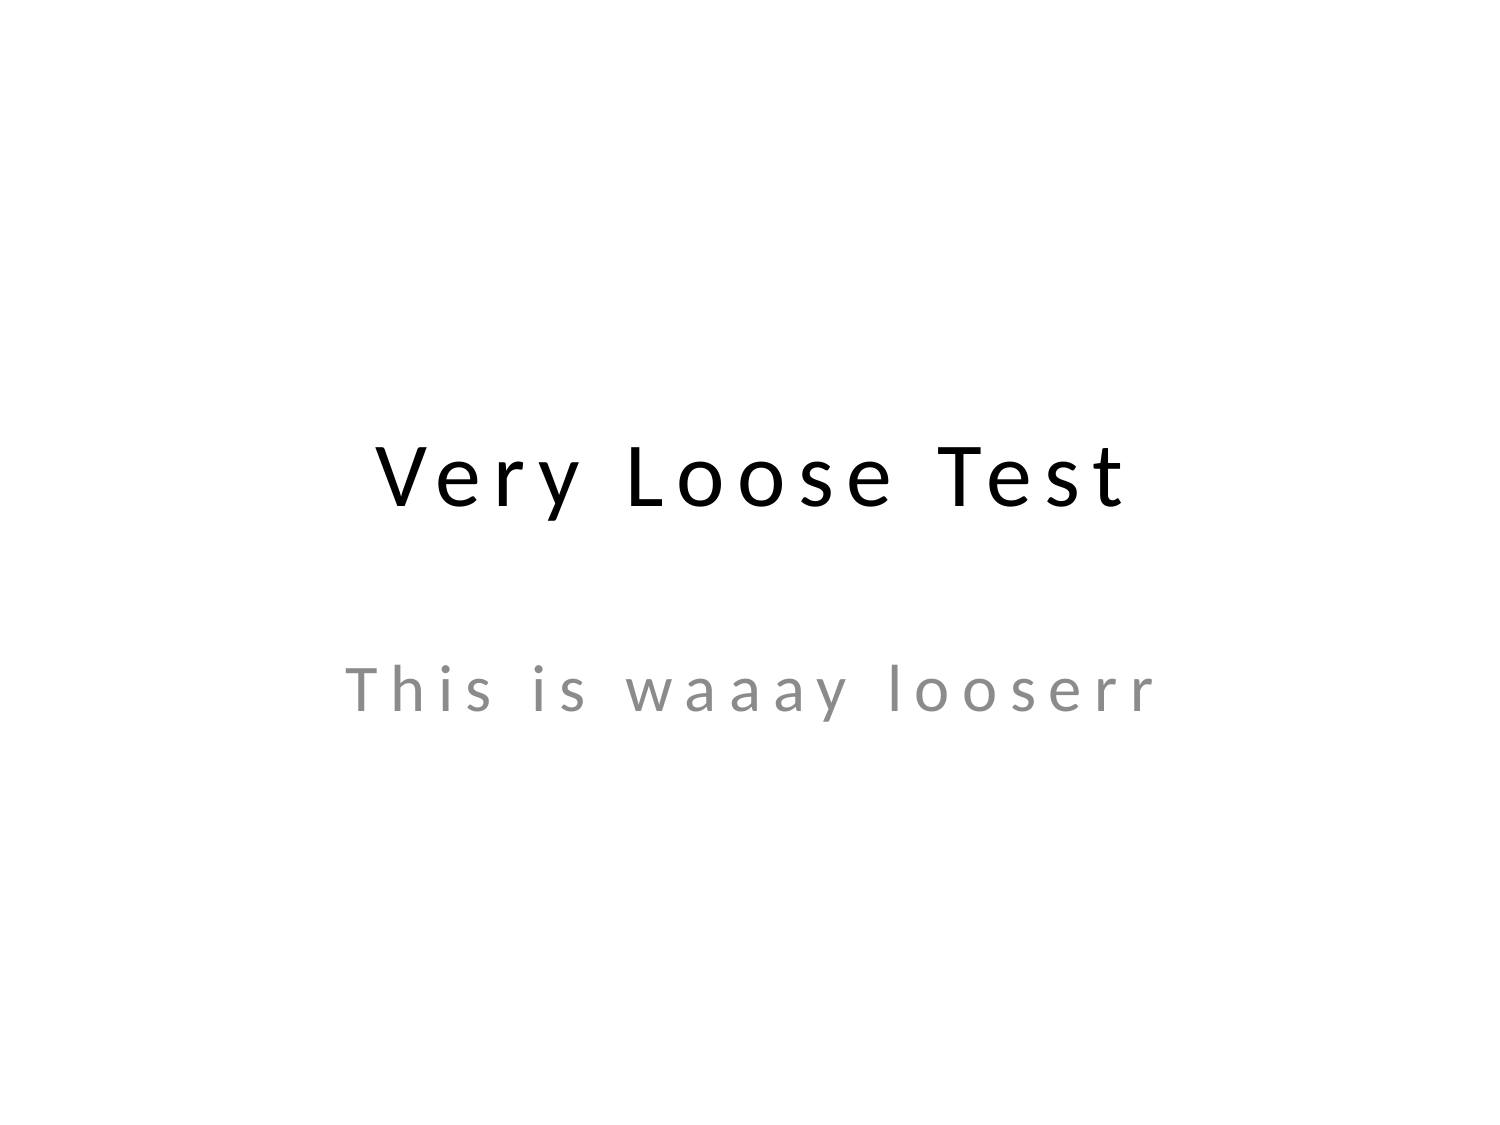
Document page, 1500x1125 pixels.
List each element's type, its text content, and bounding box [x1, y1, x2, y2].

title Very Loose Test [112, 349, 1388, 591]
subtitle This is waaay looserr [225, 637, 1275, 925]
